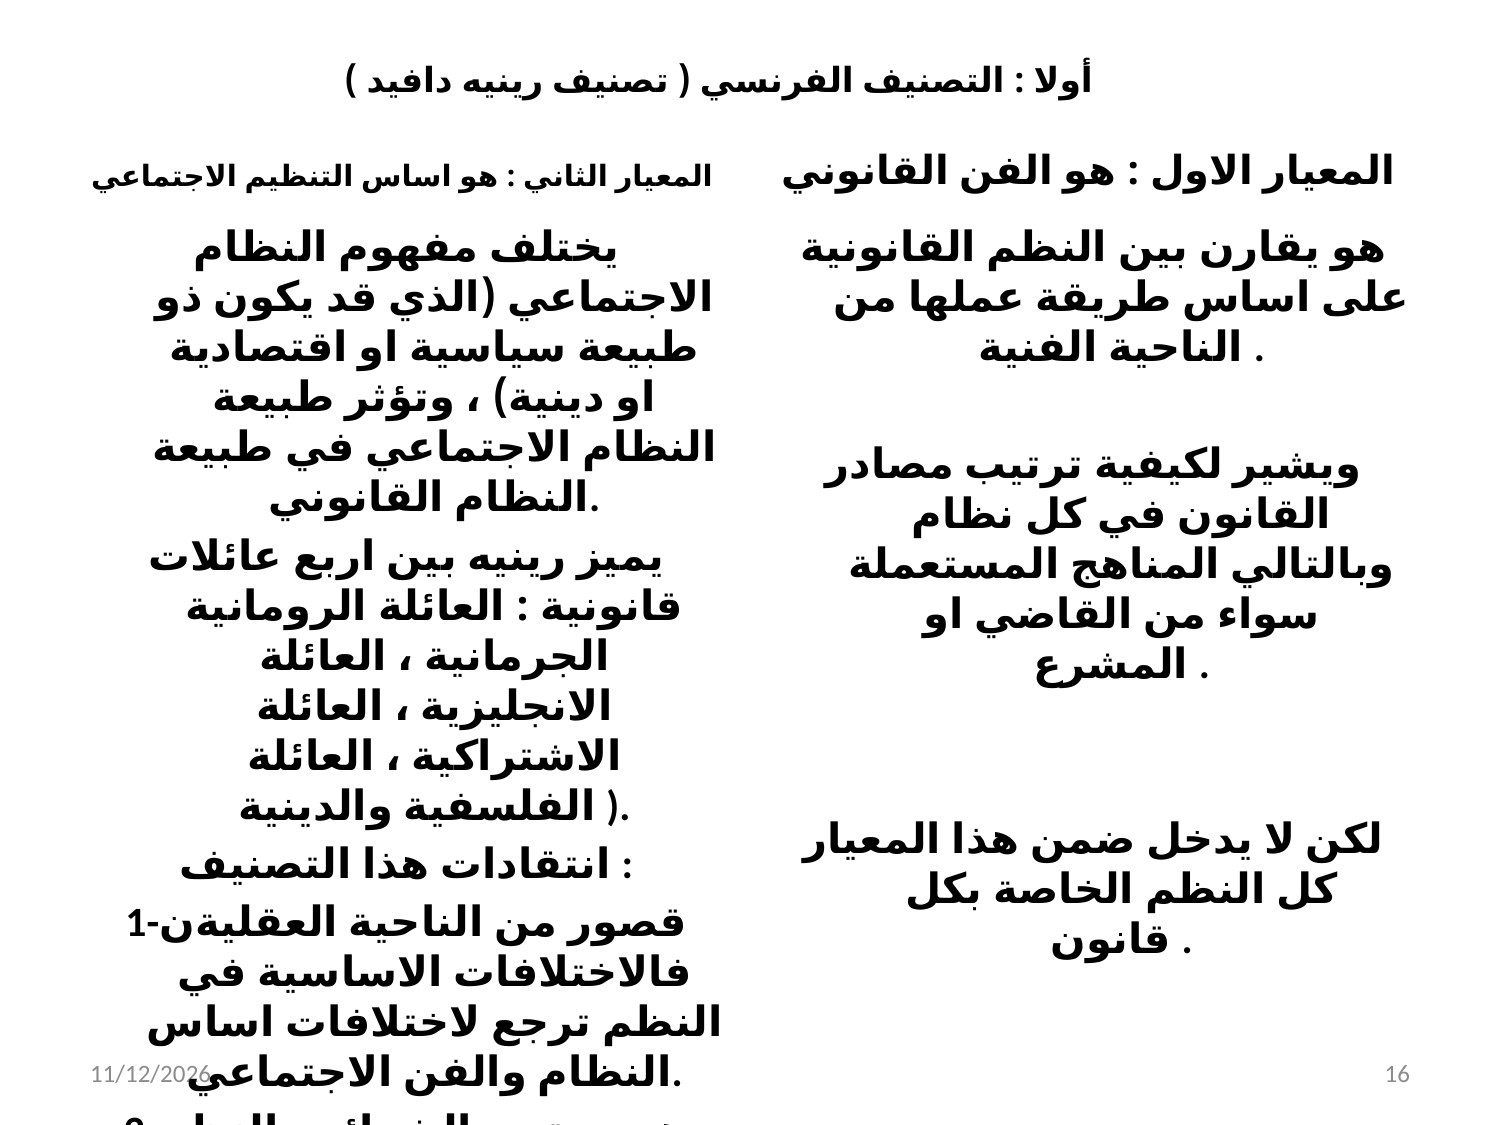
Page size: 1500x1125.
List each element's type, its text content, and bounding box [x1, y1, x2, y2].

list هو يقارن بين النظم القانونية على اساس طريقة عملها من الناحية الفنية . ويشير لكيفية ترتيب مصادر القانون في كل نظام وبالتالي المناهج المستعملة سواء من القاضي او المشرع . لكن لا يدخل ضمن هذا المعيار كل النظم الخاصة بكل قانون . [761, 212, 1425, 1005]
title أولا : التصنيف الفرنسي ( تصنيف رينيه دافيد ) [324, 45, 1113, 113]
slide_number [75, 1042, 425, 1103]
slide_number 16 [1074, 1042, 1425, 1103]
list المعيار الاول : هو الفن القانوني [762, 125, 1426, 200]
list يختلف مفهوم النظام الاجتماعي (الذي قد يكون ذو طبيعة سياسية او اقتصادية او دينية) ، وتؤثر طبيعة النظام الاجتماعي في طبيعة النظام القانوني. يميز رينيه بين اربع عائلات قانونية : العائلة الرومانية الجرمانية ، العائلة الانجليزية ، العائلة الاشتراكية ، العائلة الفلسفية والدينية ). انتقادات هذا التصنيف : 1-قصور من الناحية العقليةن فالاختلافات الاساسية في النظم ترجع لاختلافات اساس النظام والفن الاجتماعي. 2-هو يستبعد الشرائع والنظم الشرقية ، والسبب انه في تلك الفترة لم تكن هناك دراسات جادة للنظم الشرقية . [75, 212, 738, 1005]
list المعيار الثاني : هو اساس التنظيم الاجتماعي [75, 125, 738, 200]
